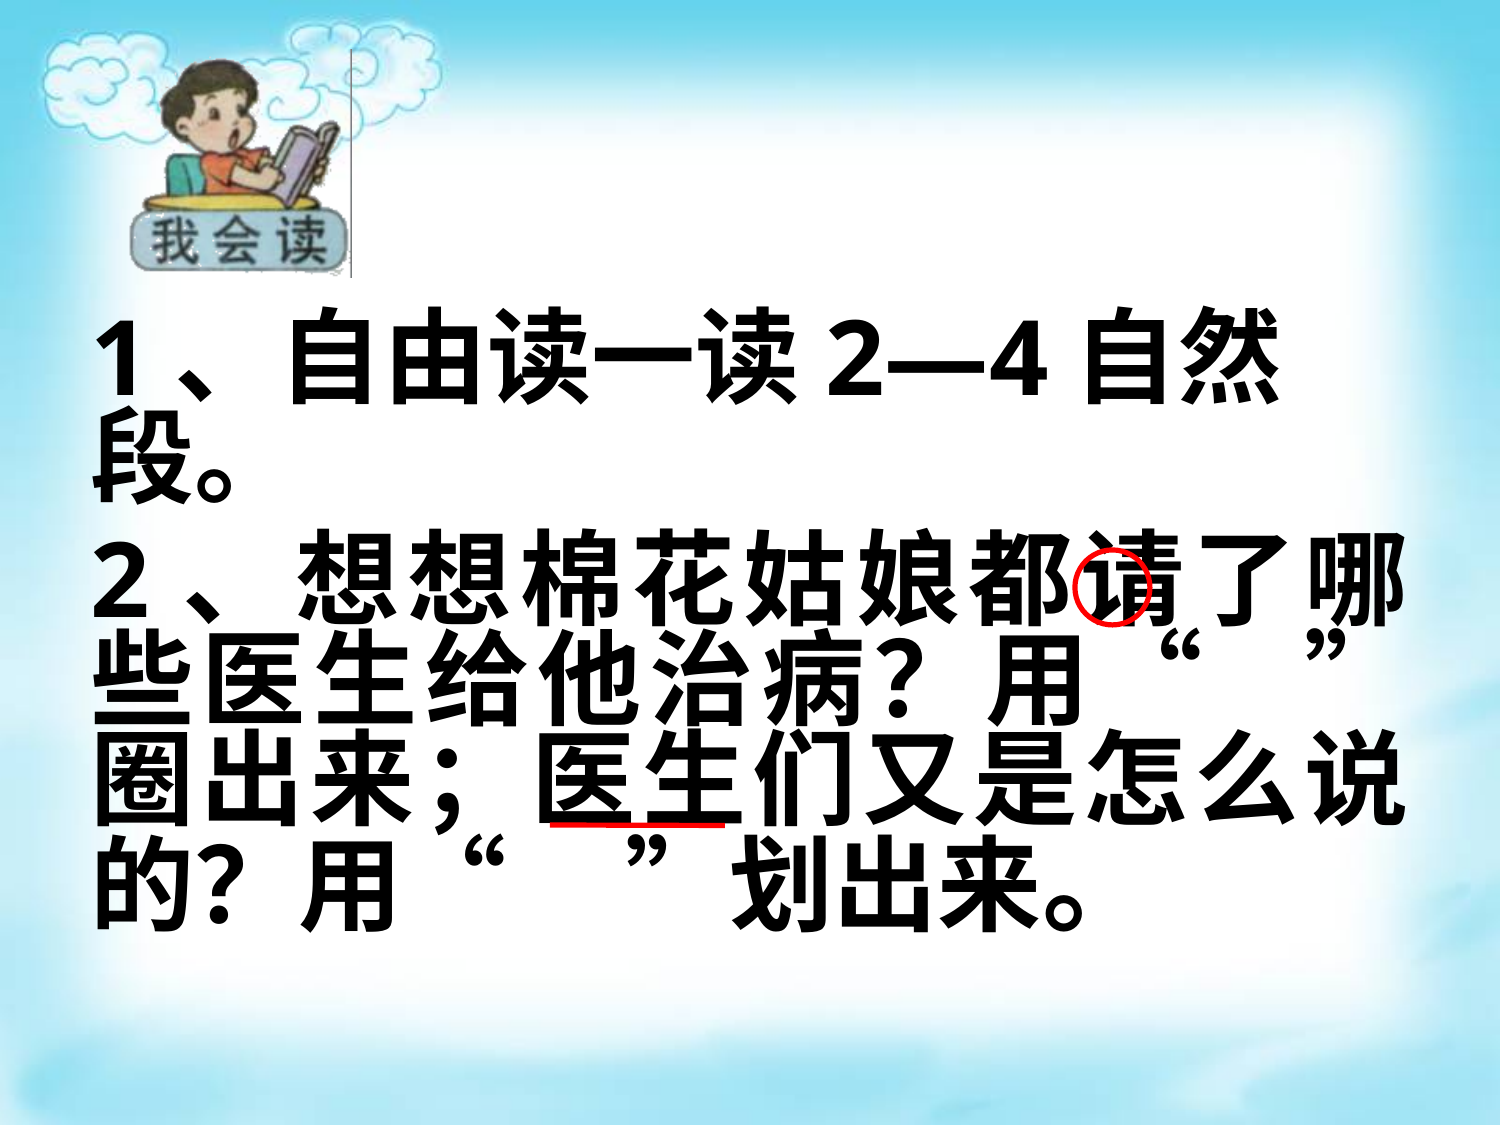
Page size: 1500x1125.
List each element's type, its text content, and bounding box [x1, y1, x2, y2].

picture [0, 0, 1500, 1125]
list 1、自由读一读2—4自然段。 2、想想棉花姑娘都请了哪些医生给他治病？用“ ”圈出来；医生们又是怎么说的？用“ ”划出来。 [75, 125, 1425, 868]
text_box [1074, 549, 1150, 625]
